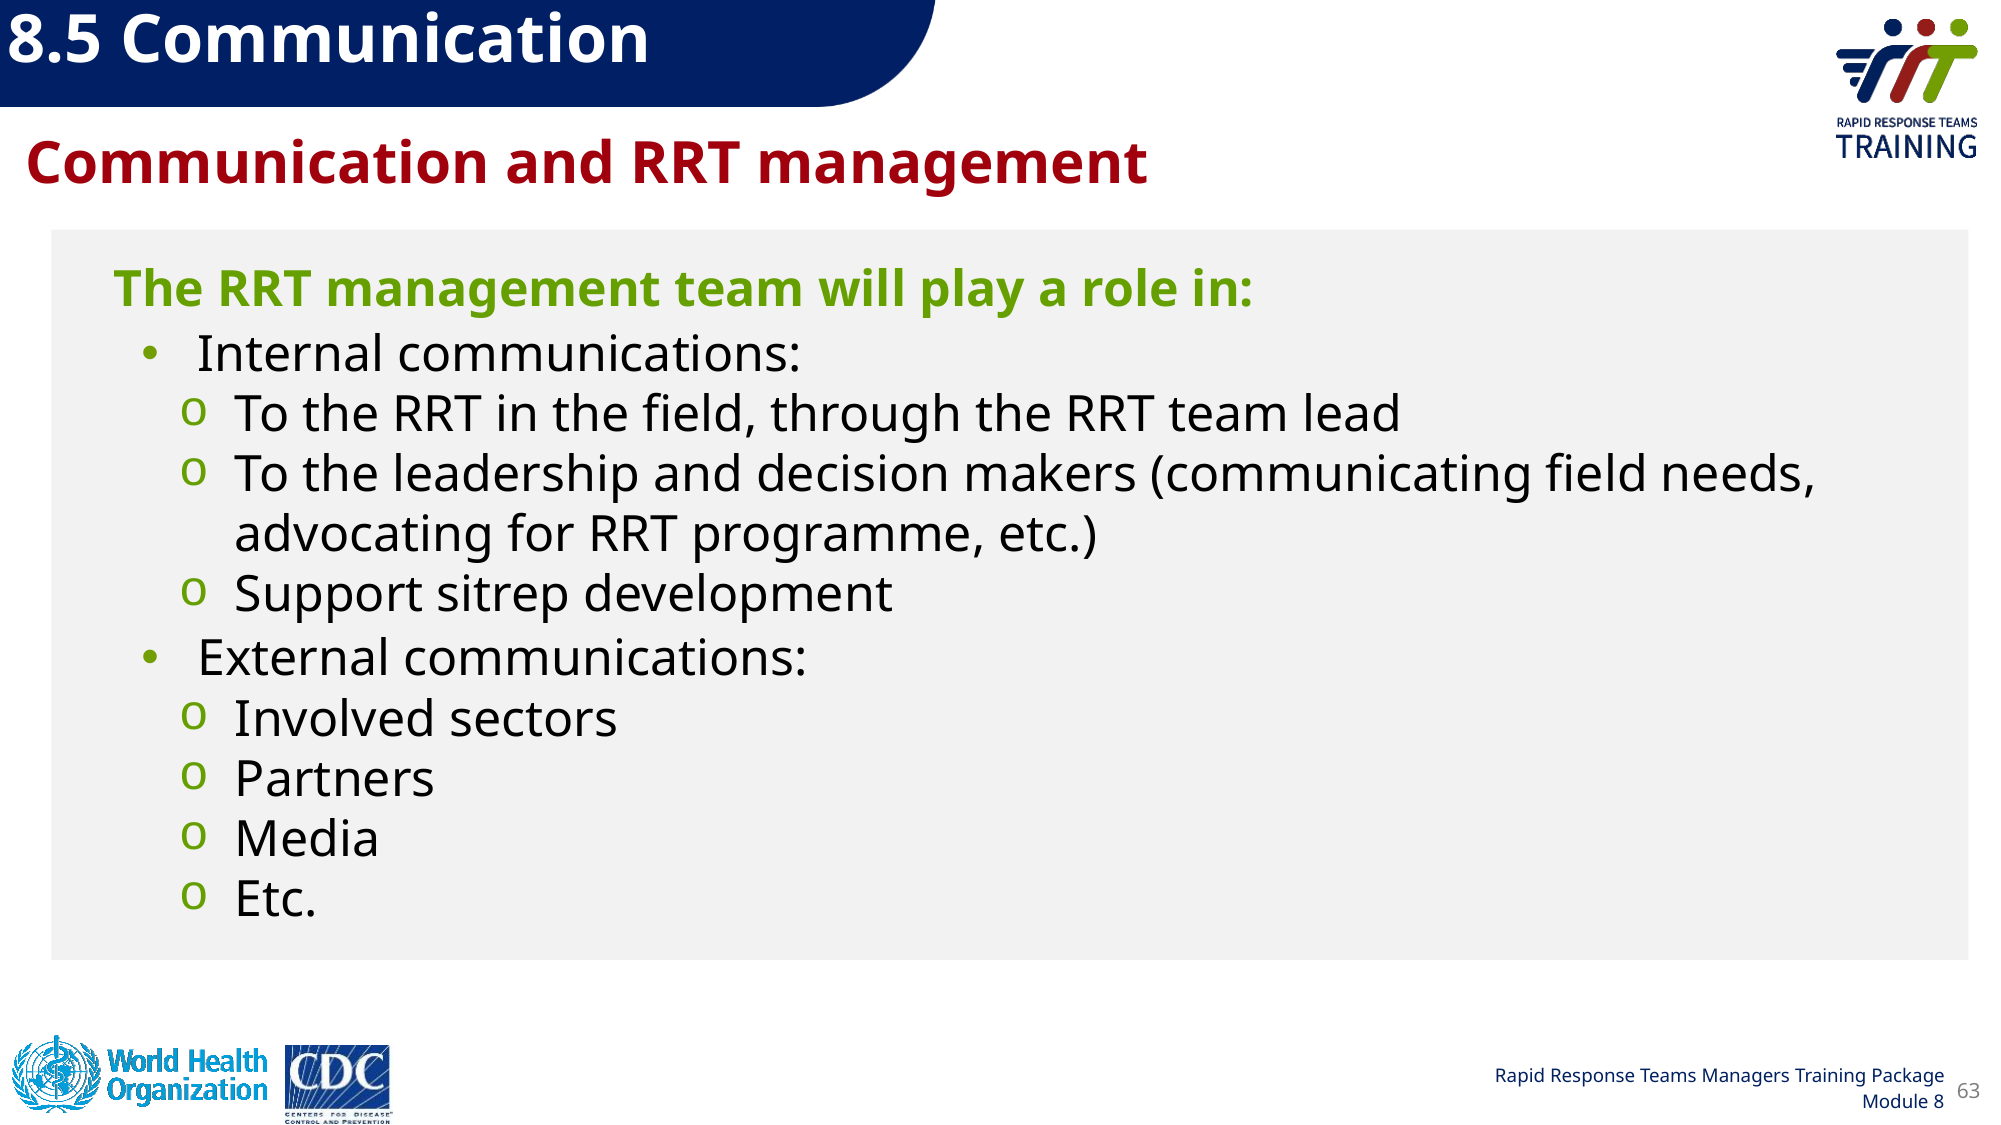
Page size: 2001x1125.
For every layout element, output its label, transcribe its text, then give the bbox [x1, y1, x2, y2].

title Communication and RRT management [17, 99, 1819, 230]
picture [0, 101, 17, 107]
slide_number 63 [1937, 1070, 2000, 1124]
picture [46, 1056, 54, 1061]
text_box The RRT management team will play a role in: Internal communications:​ To the RRT in the field, through the RRT team lead To the leadership ​and decision makers (communicating field needs, advocating for RRT programme, etc.) Support sitrep development External communications:​ Involved sectors​ Partners​ Media Etc. [49, 228, 1970, 962]
picture [34, 1058, 41, 1077]
picture [43, 1088, 54, 1094]
picture [285, 1045, 393, 1124]
picture [1835, 19, 1978, 167]
picture [38, 1092, 54, 1100]
list 8.5 Communication [0, 0, 873, 101]
picture [36, 1035, 267, 1113]
picture [12, 1035, 53, 1067]
picture [873, 0, 936, 99]
picture [12, 1084, 46, 1113]
picture [38, 1044, 53, 1052]
picture [28, 1054, 36, 1077]
picture [50, 1109, 62, 1113]
